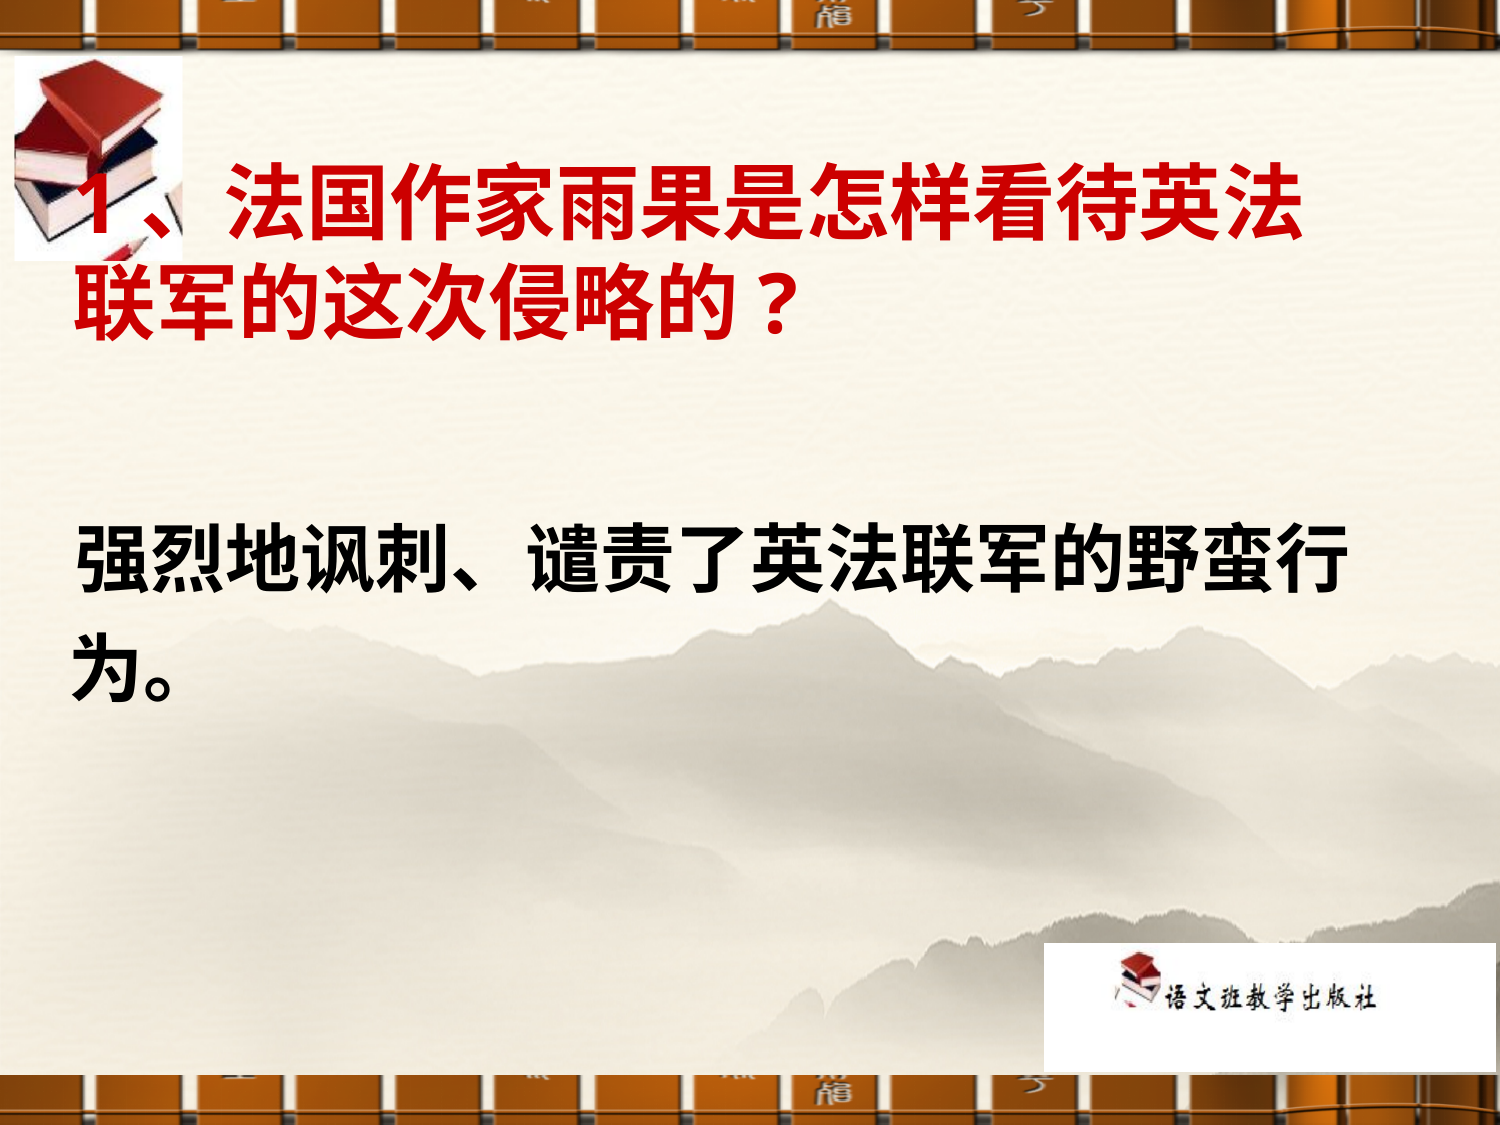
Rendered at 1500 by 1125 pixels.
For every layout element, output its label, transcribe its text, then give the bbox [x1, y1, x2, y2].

title 1、法国作家雨果是怎样看待英法联军的这次侵略的? [57, 46, 1392, 874]
picture [0, 0, 1500, 1125]
list 强烈地讽刺、谴责了英法联军的野蛮行为。 [0, 487, 1391, 902]
